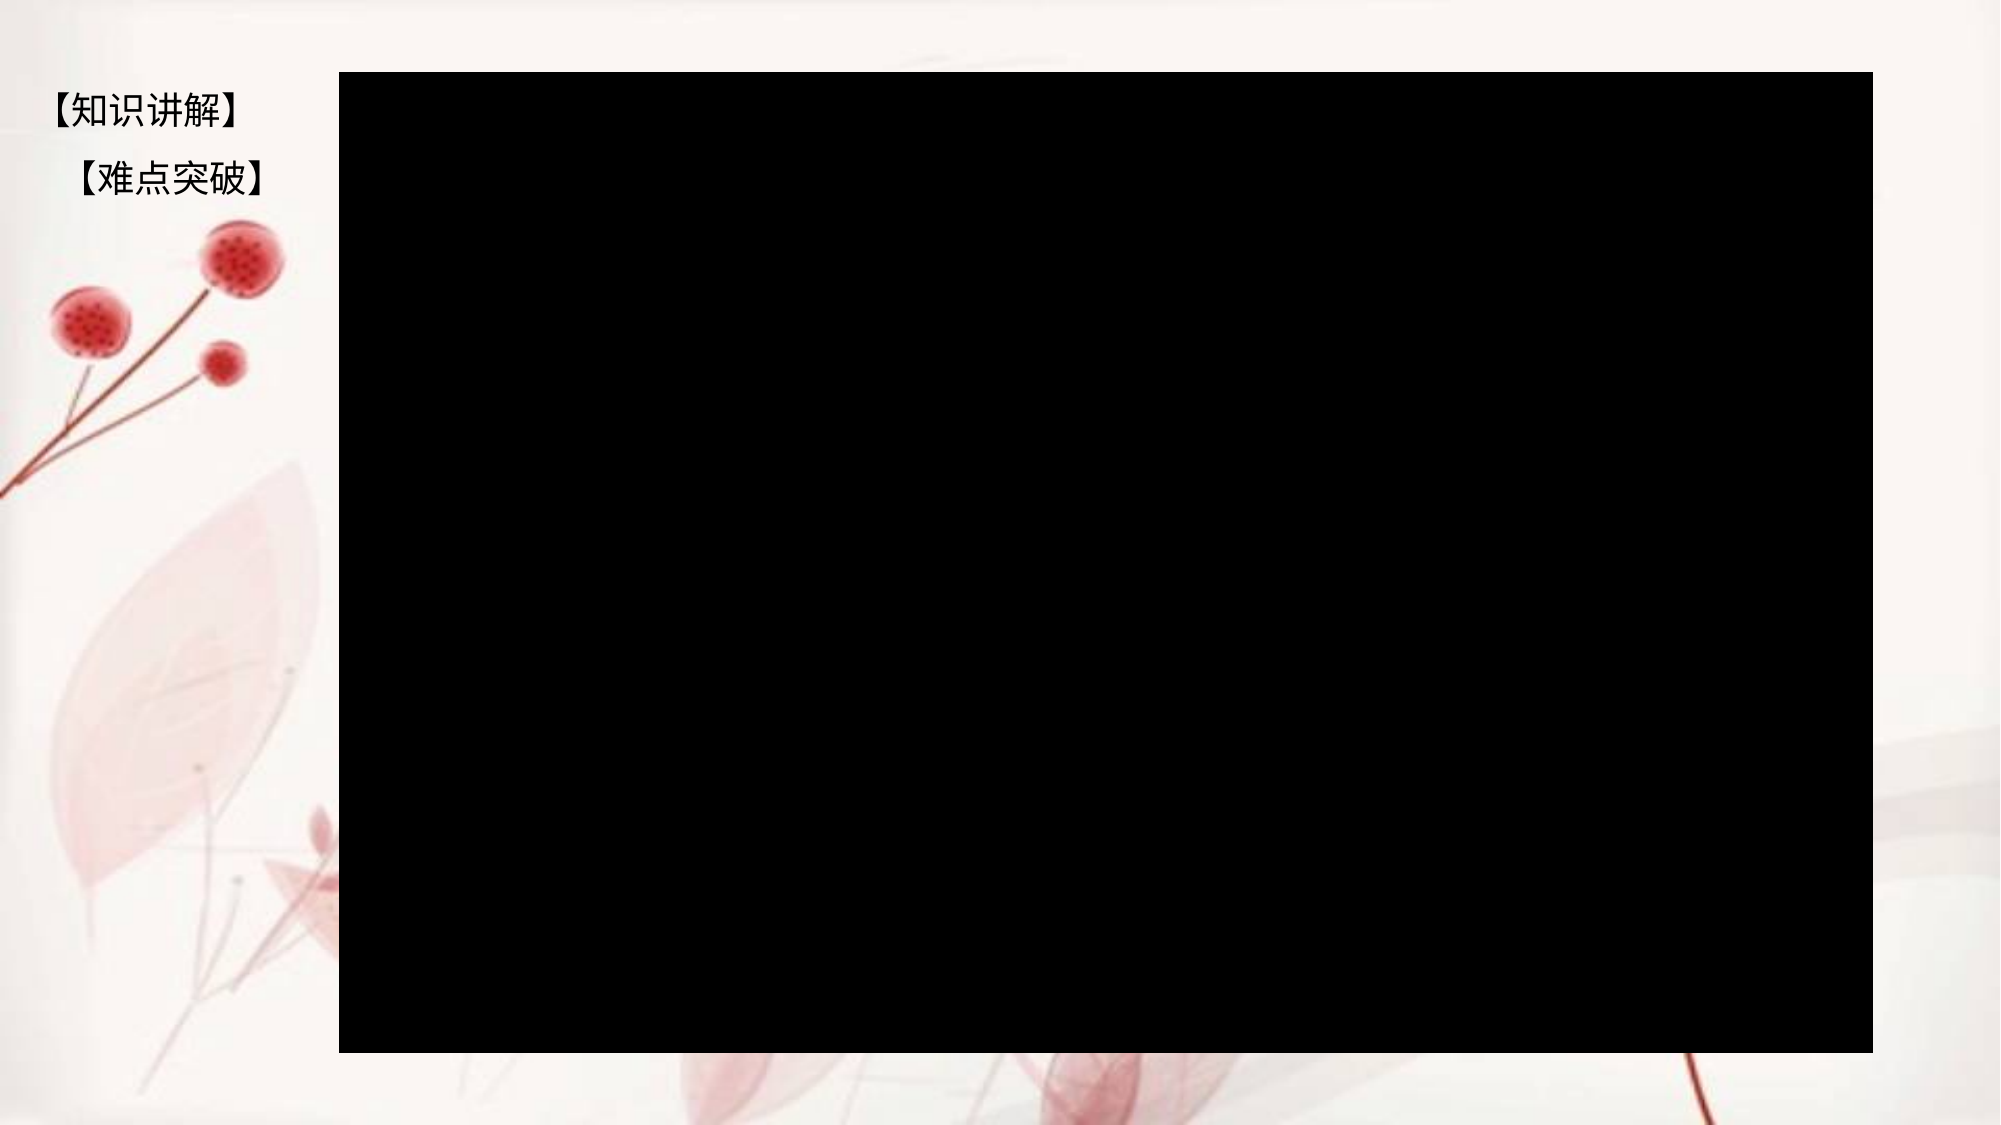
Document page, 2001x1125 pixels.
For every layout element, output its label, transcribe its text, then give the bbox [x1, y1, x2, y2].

picture [0, 0, 2001, 1125]
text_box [338, 72, 1873, 1053]
text_box 【知识讲解】 【难点突破】 [19, 57, 300, 208]
